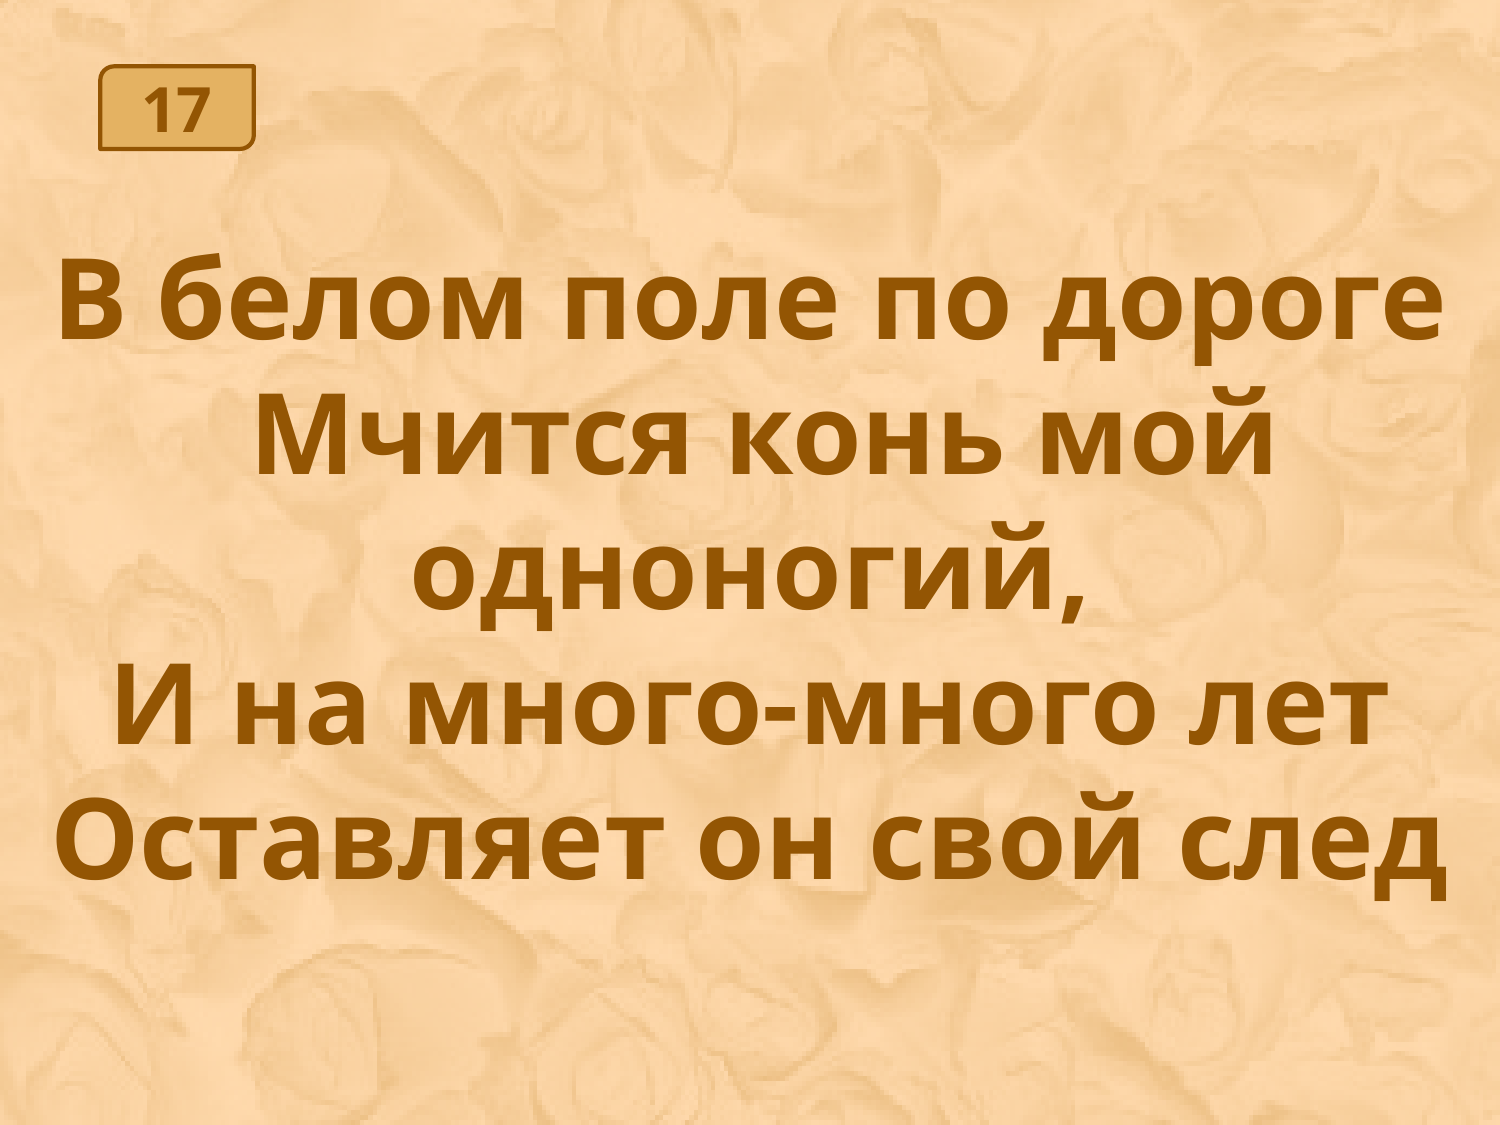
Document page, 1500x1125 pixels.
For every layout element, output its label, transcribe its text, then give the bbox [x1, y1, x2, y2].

text_box 17 [98, 64, 256, 152]
text_box В белом поле по дороге Мчится конь мой одноногий, И на много-много лет Оставляет он свой след [29, 219, 1500, 910]
